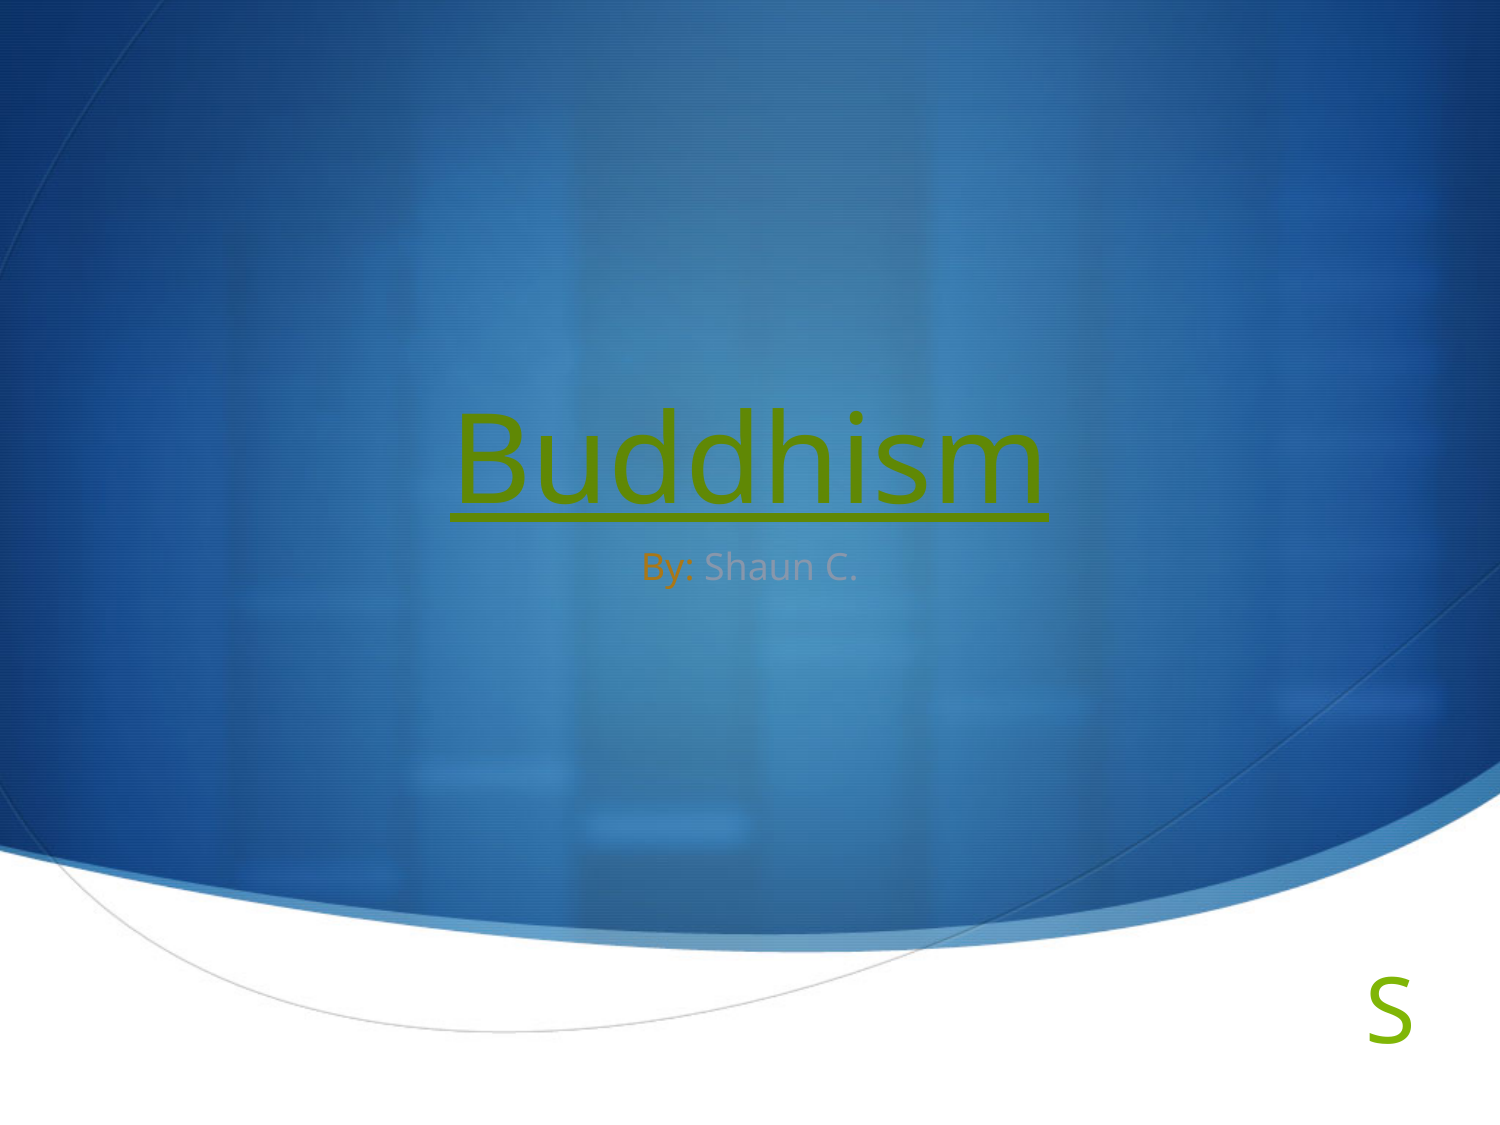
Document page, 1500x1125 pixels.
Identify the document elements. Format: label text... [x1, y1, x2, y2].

title Buddhism [75, 212, 1425, 529]
subtitle By: Shaun C. [75, 542, 1425, 718]
picture [0, 0, 1500, 1125]
